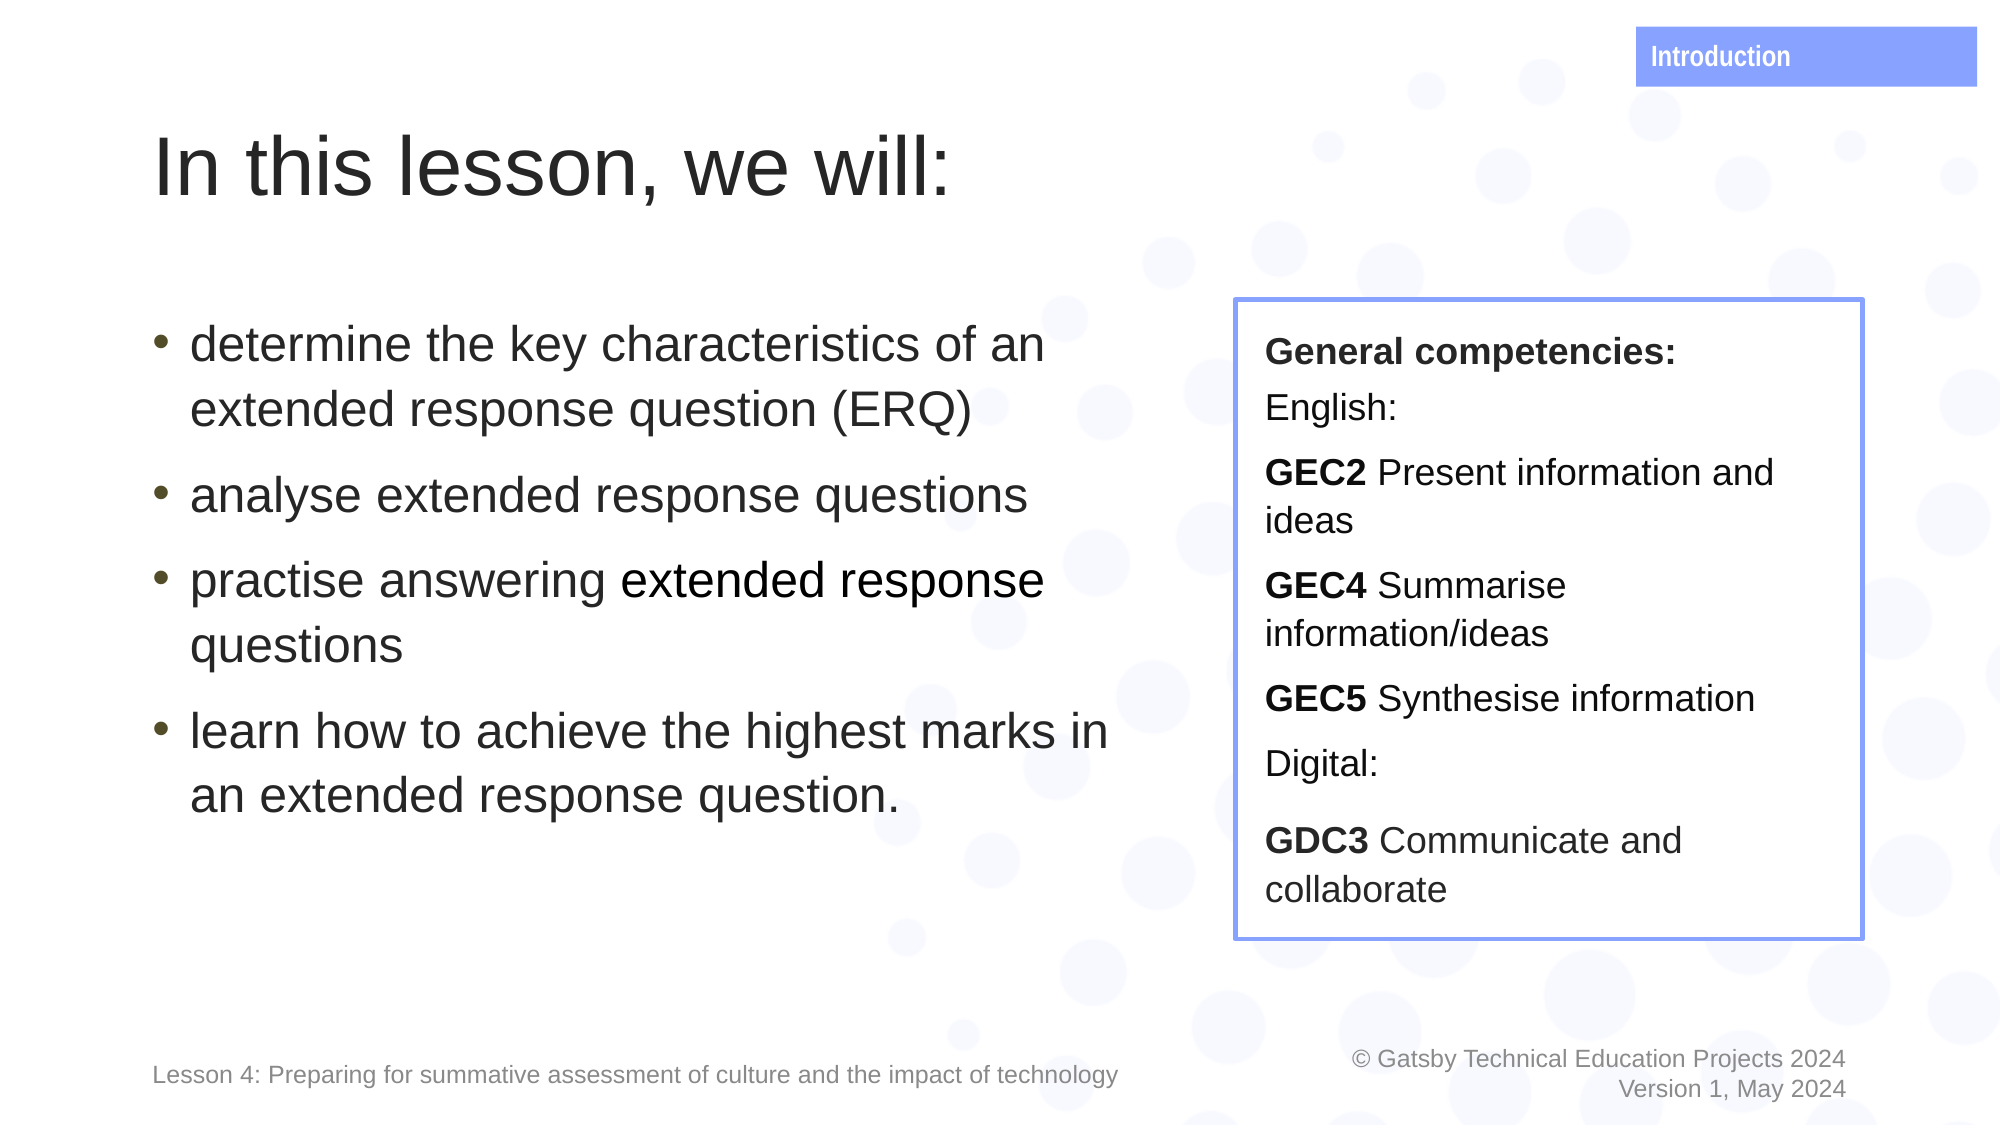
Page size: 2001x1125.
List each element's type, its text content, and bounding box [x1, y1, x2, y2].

list General competencies: English: GEC2 Present information and ideas GEC4 Summarise information/ideas GEC5 Synthesise information Digital: GDC3 Communicate and collaborate [1233, 297, 1865, 941]
list Lesson 4: Preparing for summative assessment of culture and the impact of technology [137, 1042, 1454, 1103]
list Introduction [1636, 26, 1978, 87]
title In this lesson, we will: [137, 59, 1863, 278]
list determine the key characteristics of an extended response question (ERQ) analyse extended response questions practise answering extended response questions learn how to achieve the highest marks in an extended response question. [137, 299, 1188, 1014]
